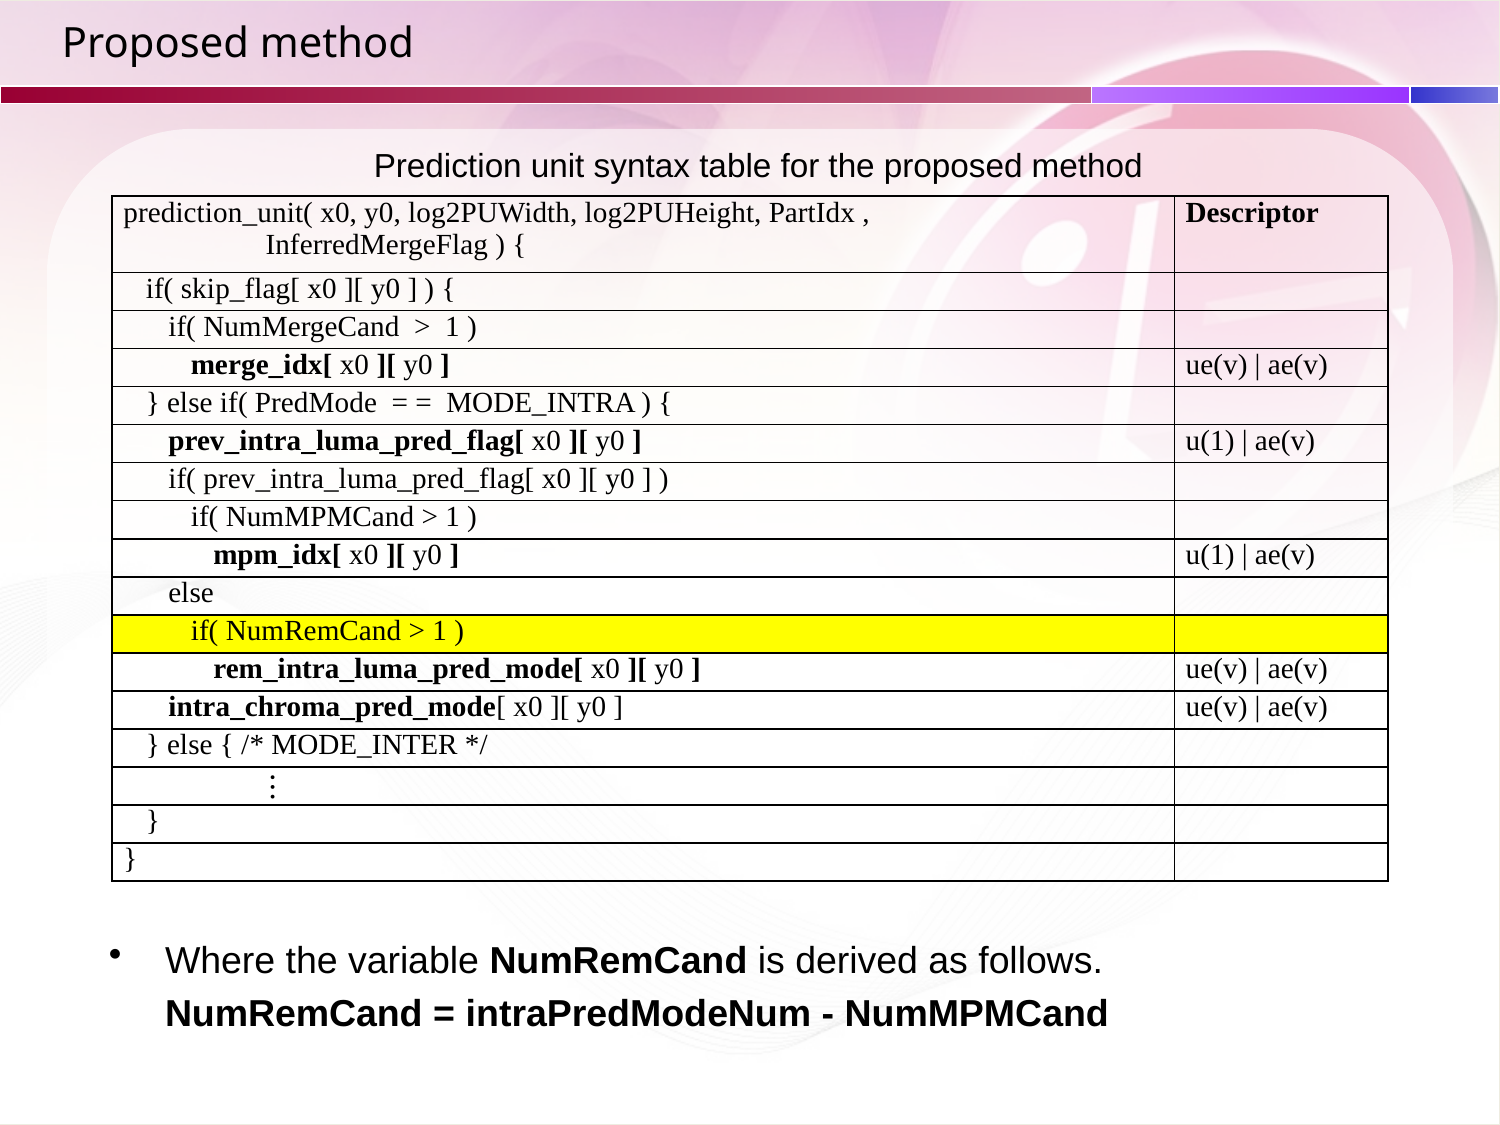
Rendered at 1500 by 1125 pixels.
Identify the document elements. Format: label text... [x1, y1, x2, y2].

table_cell } else { /* MODE_INTER */ [113, 730, 1174, 766]
table_cell [1175, 806, 1387, 842]
table_header prediction_unit( x0, y0, log2PUWidth, log2PUHeight, PartIdx , InferredMergeFlag ) { [113, 197, 1174, 272]
table_cell } [113, 806, 1174, 842]
table_cell prev_intra_luma_pred_flag[ x0 ][ y0 ] [113, 425, 1174, 462]
table_cell ue(v) | ae(v) [1175, 349, 1387, 386]
table_cell if( NumMergeCand > 1 ) [113, 311, 1174, 348]
table_cell } [113, 844, 1174, 880]
table_cell rem_intra_luma_pred_mode[ x0 ][ y0 ] [113, 654, 1174, 690]
table_cell u(1) | ae(v) [1175, 425, 1387, 462]
table_cell [1175, 463, 1387, 500]
table_cell else [113, 578, 1174, 614]
table_cell if( NumRemCand > 1 ) [113, 616, 1174, 652]
table_cell mpm_idx[ x0 ][ y0 ] [113, 540, 1174, 576]
table_cell if( NumMPMCand > 1 ) [113, 501, 1174, 538]
table_cell [1175, 768, 1387, 804]
table_cell [1175, 730, 1387, 766]
table_cell [1175, 273, 1387, 310]
table_header Descriptor [1175, 197, 1387, 272]
table_cell ue(v) | ae(v) [1175, 654, 1387, 690]
table_cell if( prev_intra_luma_pred_flag[ x0 ][ y0 ] ) [113, 463, 1174, 500]
table_cell [1175, 501, 1387, 538]
list Where the variable NumRemCand is derived as follows. NumRemCand = intraPredModeNum - NumMPMCand [93, 928, 1454, 1048]
title Proposed method [46, 75, 1454, 83]
table_cell if( skip_flag[ x0 ][ y0 ] ) { [113, 273, 1174, 310]
table_cell merge_idx[ x0 ][ y0 ] [113, 349, 1174, 386]
table_cell u(1) | ae(v) [1175, 540, 1387, 576]
table_cell ︙ [113, 768, 1174, 804]
text_box Prediction unit syntax table for the proposed method [106, 137, 1412, 197]
table_cell [1175, 311, 1387, 348]
table_cell [1175, 387, 1387, 424]
table_cell [1175, 844, 1387, 880]
table_cell [1175, 616, 1387, 652]
table_cell } else if( PredMode = = MODE_INTRA ) { [113, 387, 1174, 424]
table_cell [1175, 578, 1387, 614]
table_cell intra_chroma_pred_mode[ x0 ][ y0 ] [113, 692, 1174, 728]
text_box [0, 0, 1500, 75]
table_cell ue(v) | ae(v) [1175, 692, 1387, 728]
